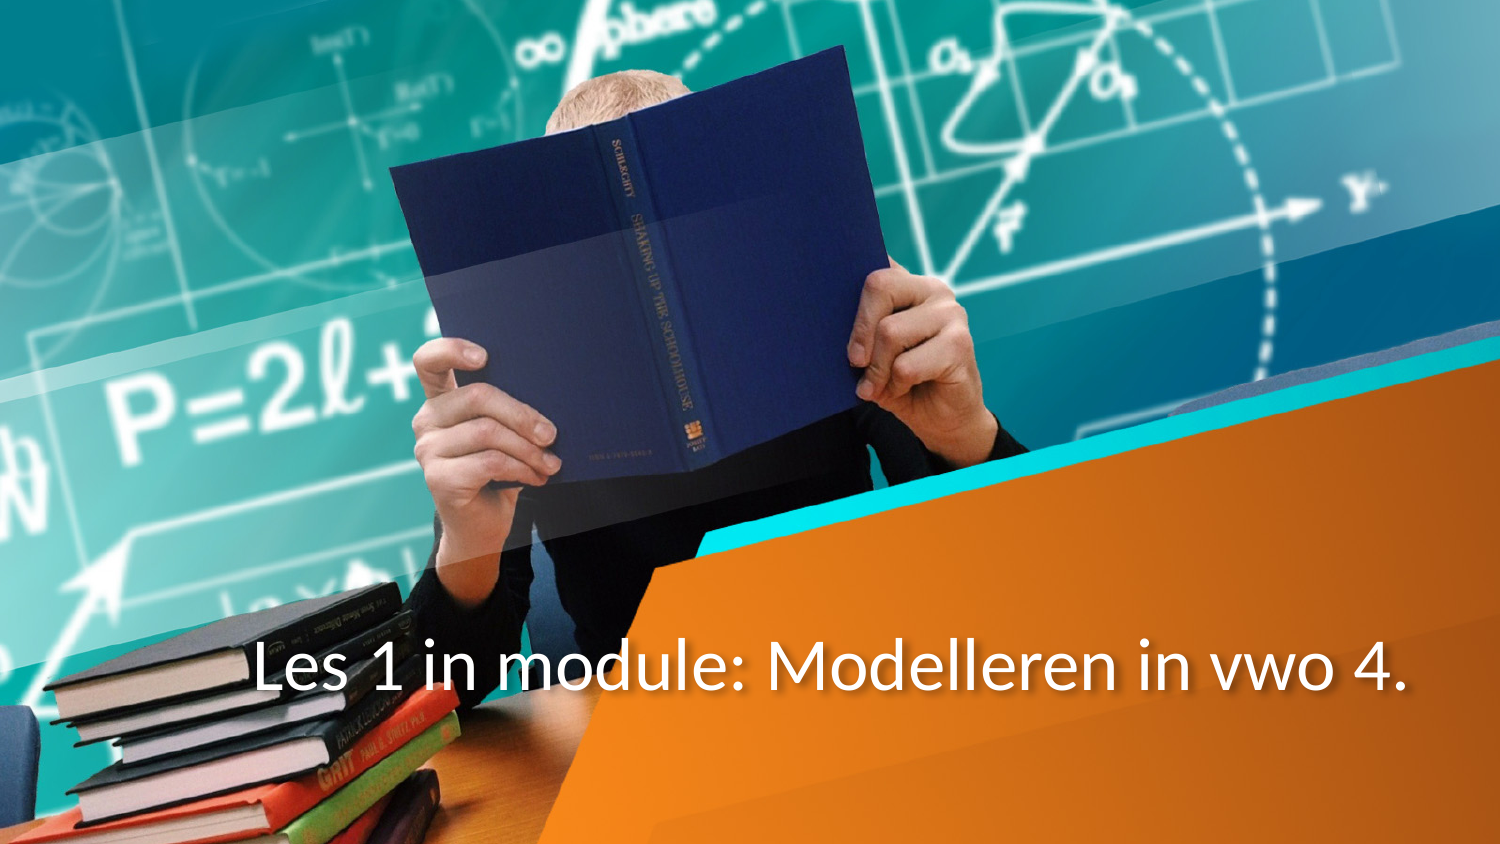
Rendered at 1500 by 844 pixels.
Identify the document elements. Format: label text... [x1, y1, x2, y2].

title Les 1 in module: Modelleren in vwo 4. [98, 547, 1427, 775]
picture [0, 0, 1500, 844]
